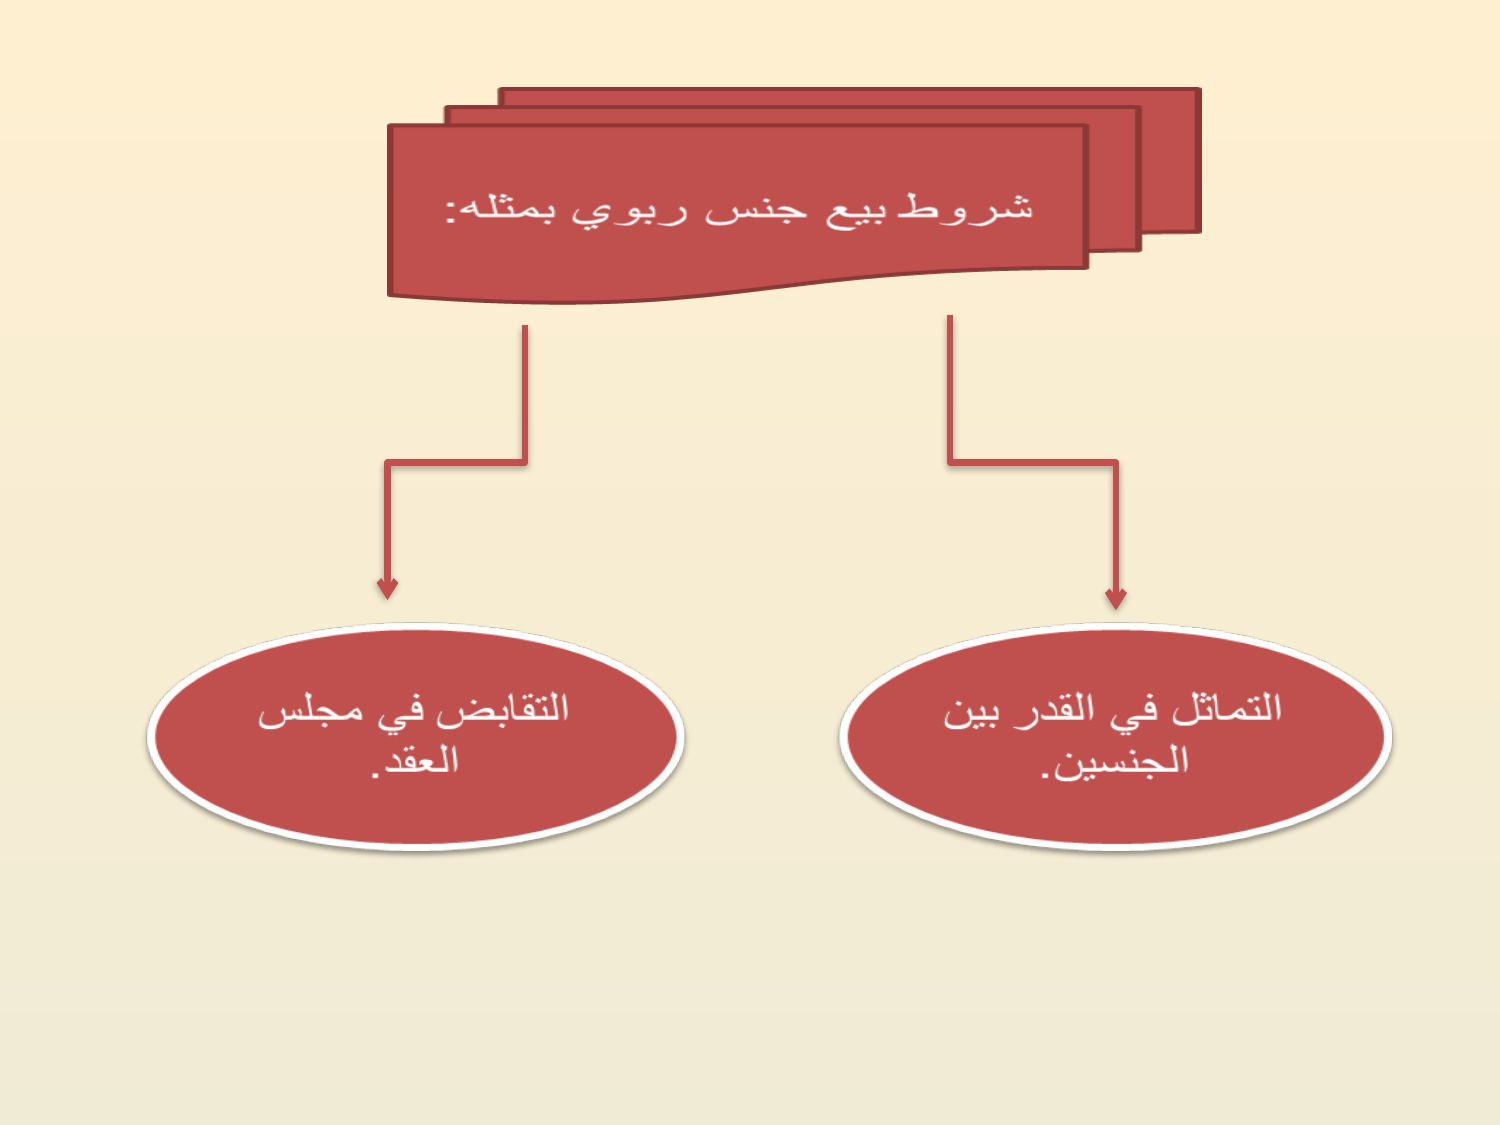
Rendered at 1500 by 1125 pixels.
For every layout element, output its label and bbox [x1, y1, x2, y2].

text_box [318, 393, 595, 532]
picture [387, 87, 1202, 305]
picture [829, 617, 1403, 863]
picture [137, 617, 696, 863]
text_box [884, 379, 1181, 546]
